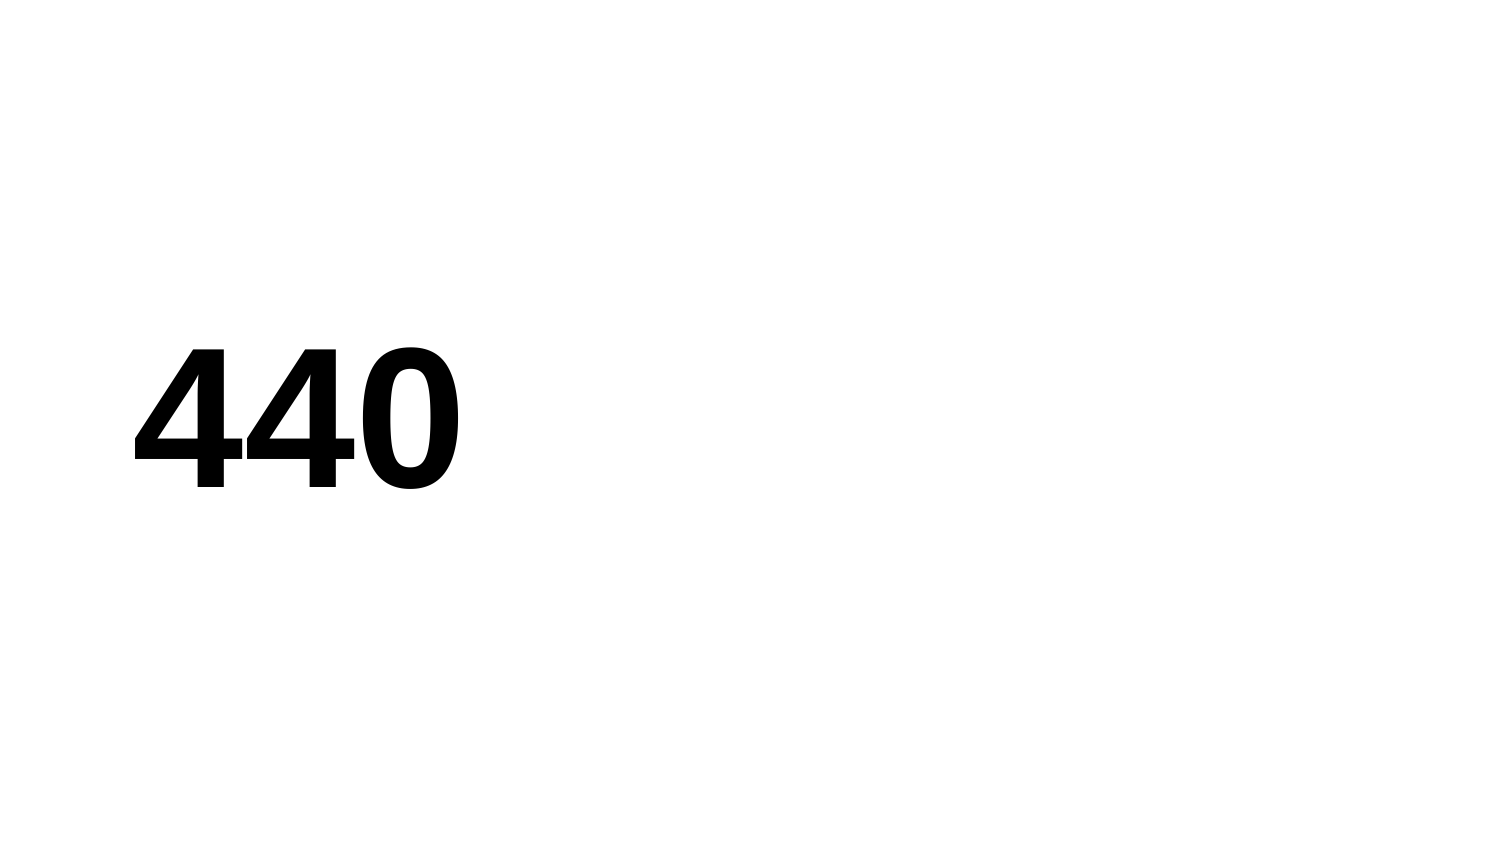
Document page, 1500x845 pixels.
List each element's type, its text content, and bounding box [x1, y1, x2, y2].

text_box 440 [132, 295, 969, 520]
